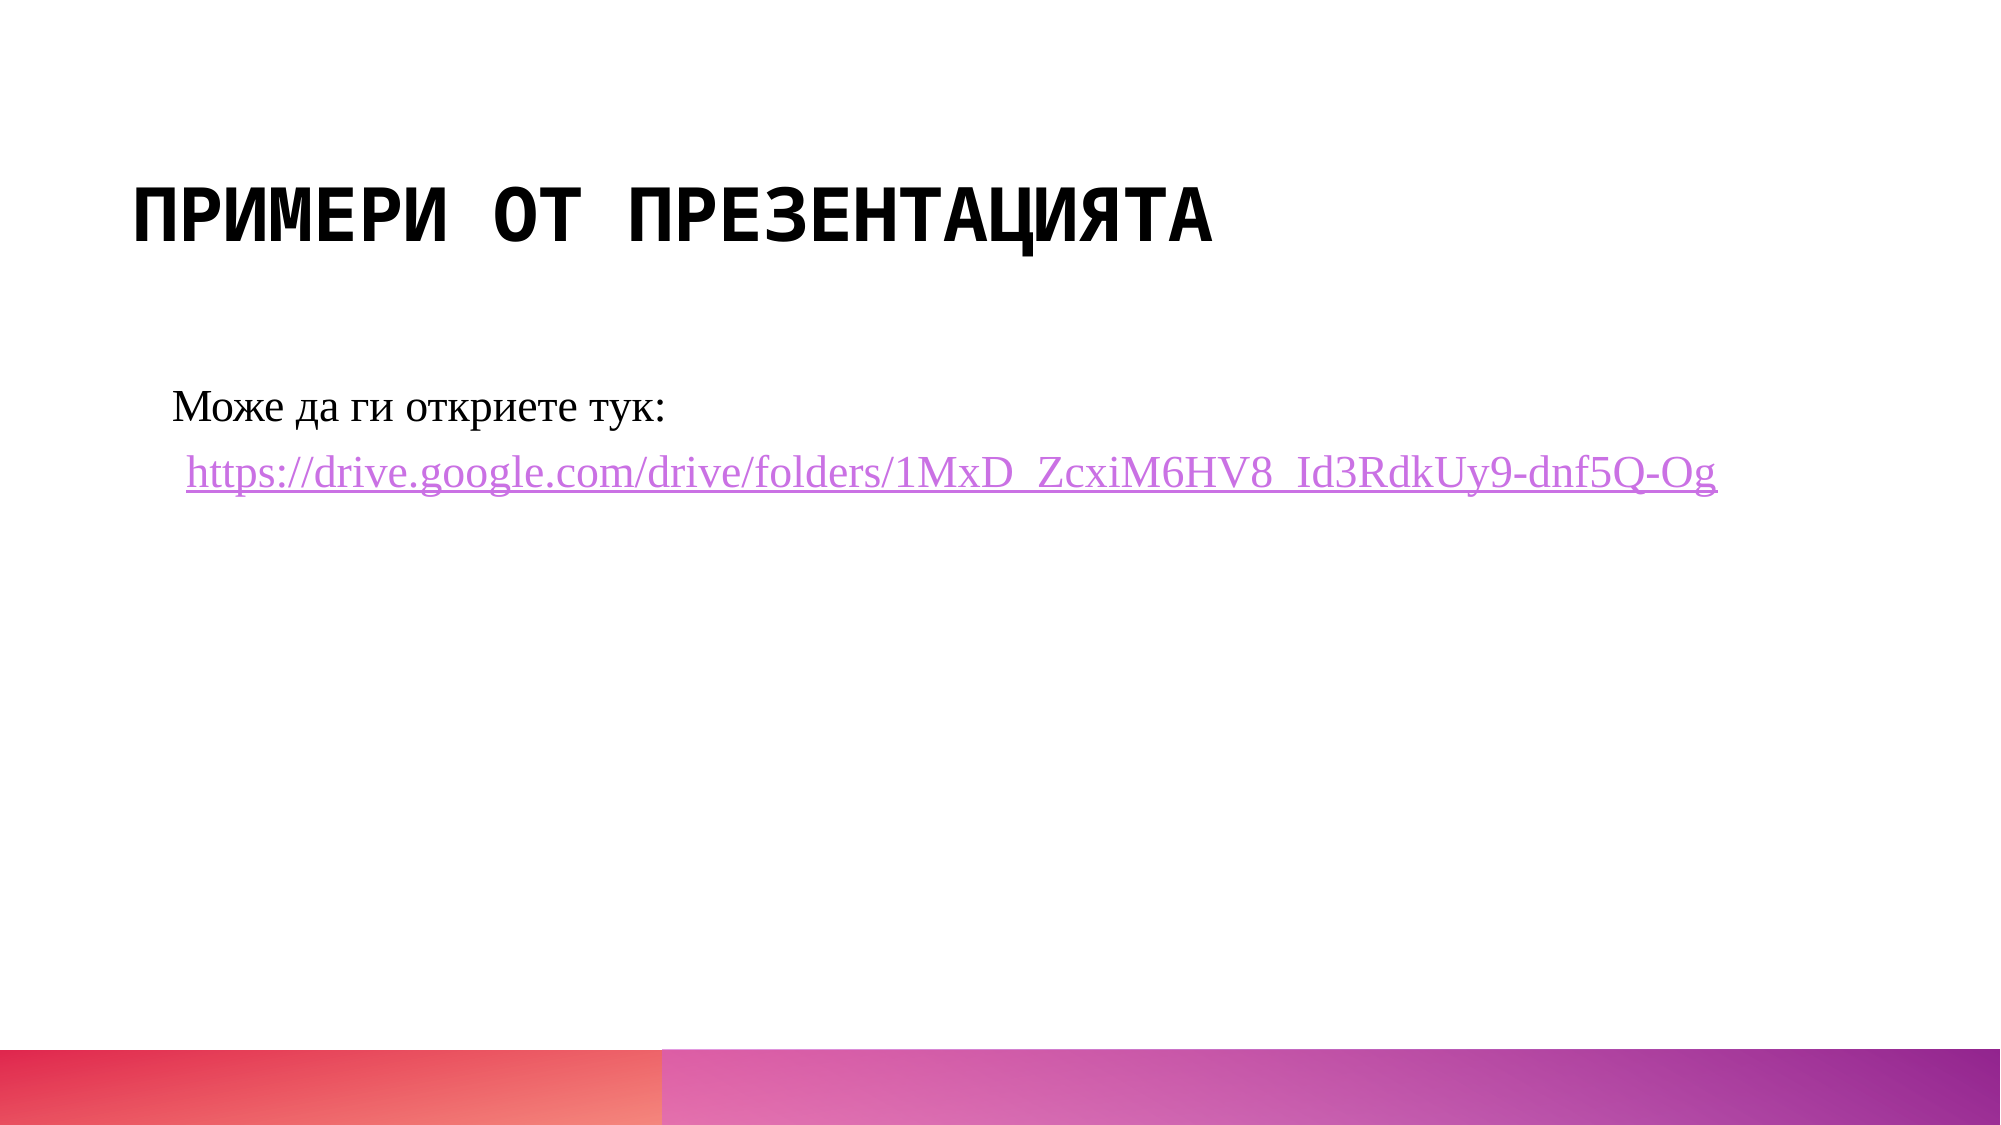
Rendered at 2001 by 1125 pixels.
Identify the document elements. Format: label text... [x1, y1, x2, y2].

list Може да ги откриете тук: https://drive.google.com/drive/folders/1MxD_ZcxiM6HV8_Id3RdkUy9-dnf5Q-Og [133, 357, 1814, 638]
title ПРИМЕРИ ОТ ПРЕЗЕНТАЦИЯТА [133, 54, 1814, 257]
